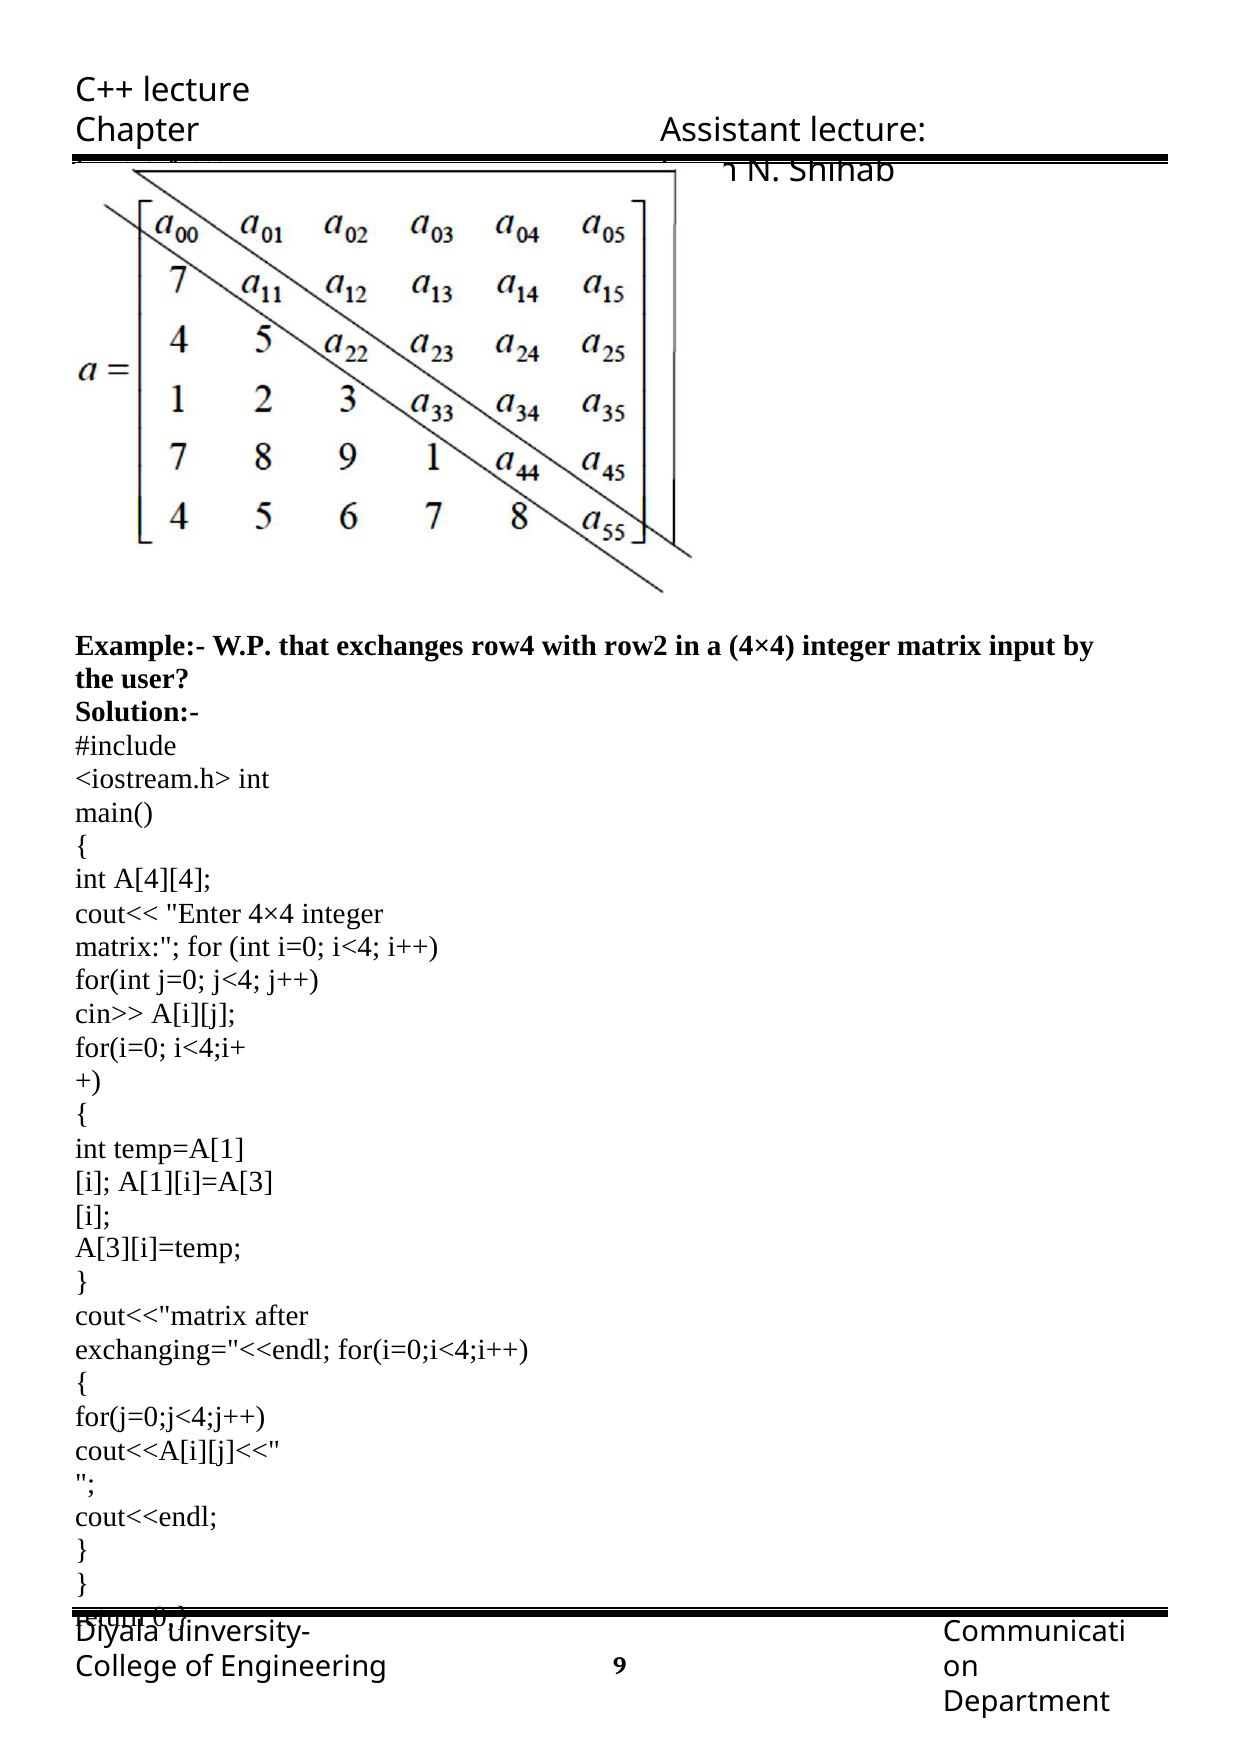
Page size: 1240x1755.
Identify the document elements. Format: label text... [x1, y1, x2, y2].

slide_number Diyala uinversity- College of Engineering [72, 1612, 390, 1652]
text_box [75, 163, 724, 602]
text_box Example:- W.P. that exchanges row4 with row2 in a (4×4) integer matrix input by the user? Solution:- #include <iostream.h> int main() { int A[4][4]; cout<< "Enter 4×4 integer matrix:"; for (int i=0; i<4; i++) for(int j=0; j<4; j++) cin>> A[i][j]; for(i=0; i<4;i++) { int temp=A[1][i]; A[1][i]=A[3][i]; A[3][i]=temp; } cout<<"matrix after exchanging="<<endl; for(i=0;i<4;i++) { for(j=0;j<4;j++) cout<<A[i][j]<<" "; cout<<endl; } } return 0;} [72, 627, 1141, 1501]
slide_number 8 [608, 1649, 633, 1683]
text_box Assistant lecture: Jinan N. Shihab [657, 107, 967, 153]
text_box C++ lecture Chapter Five : Array [72, 68, 270, 153]
footer Communication Department [940, 1612, 1138, 1652]
